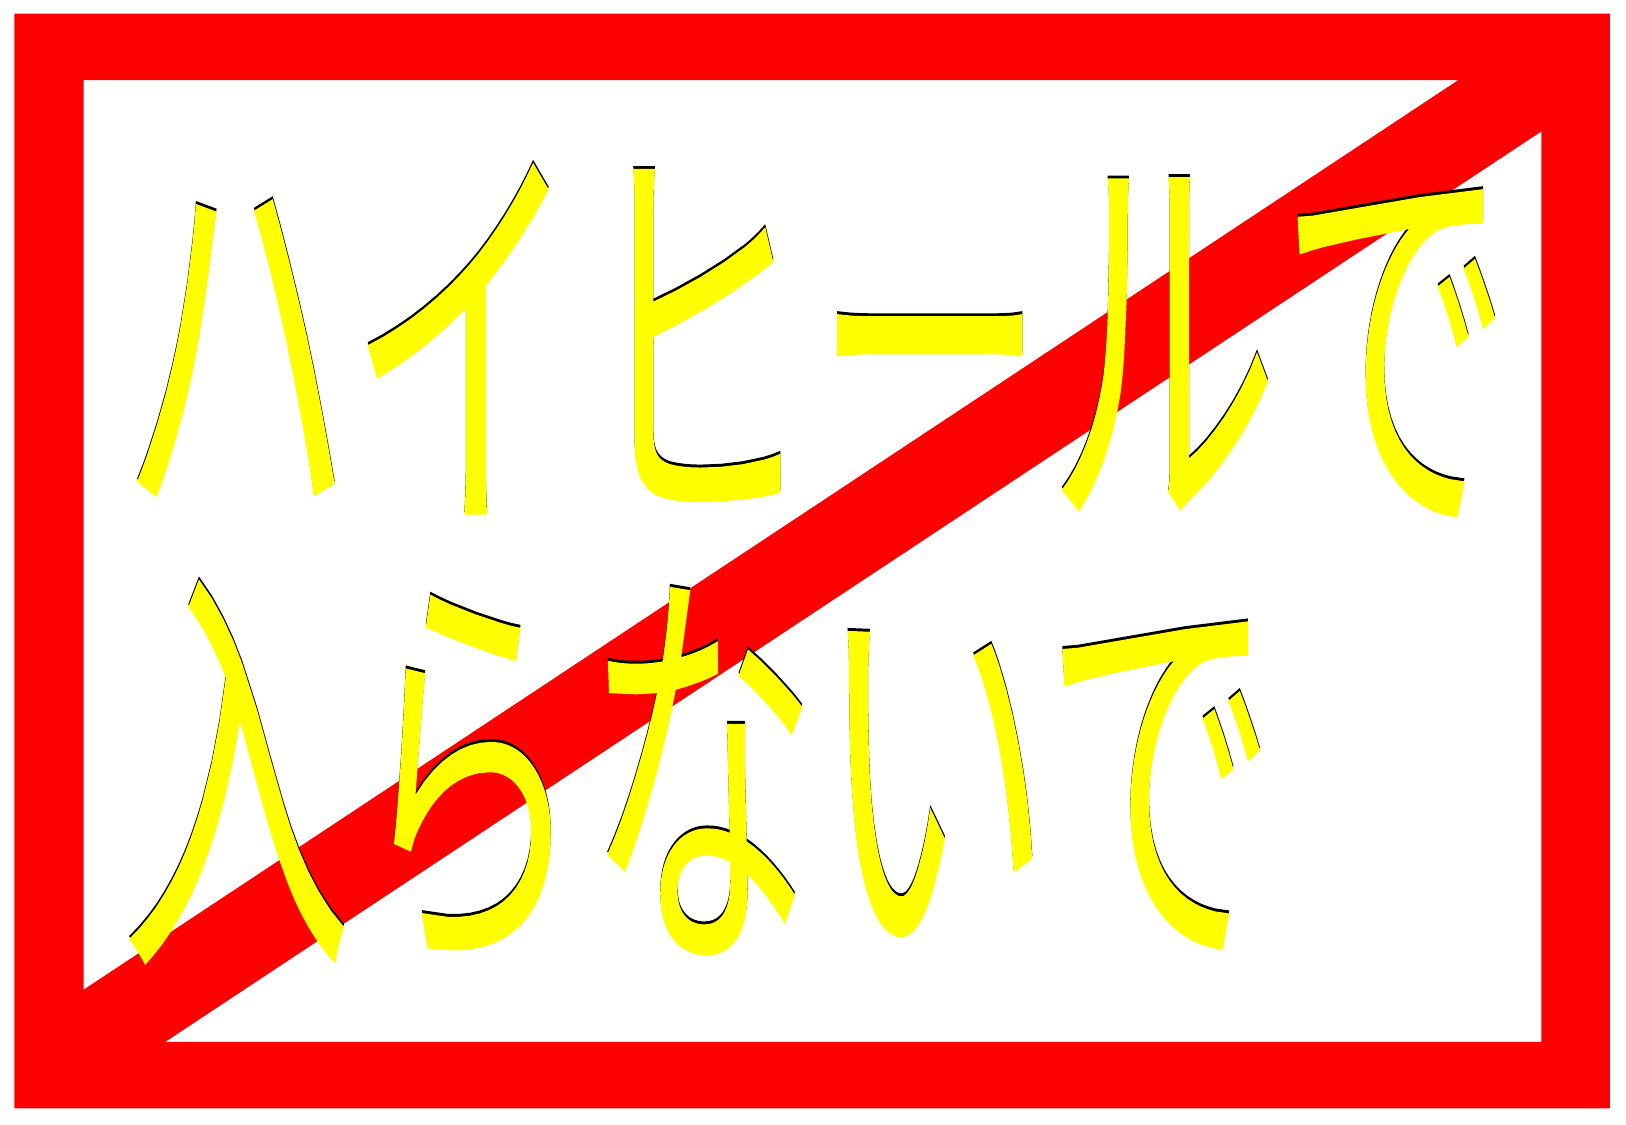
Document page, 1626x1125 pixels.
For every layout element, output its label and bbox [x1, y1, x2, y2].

text_box [12, 12, 1612, 1110]
